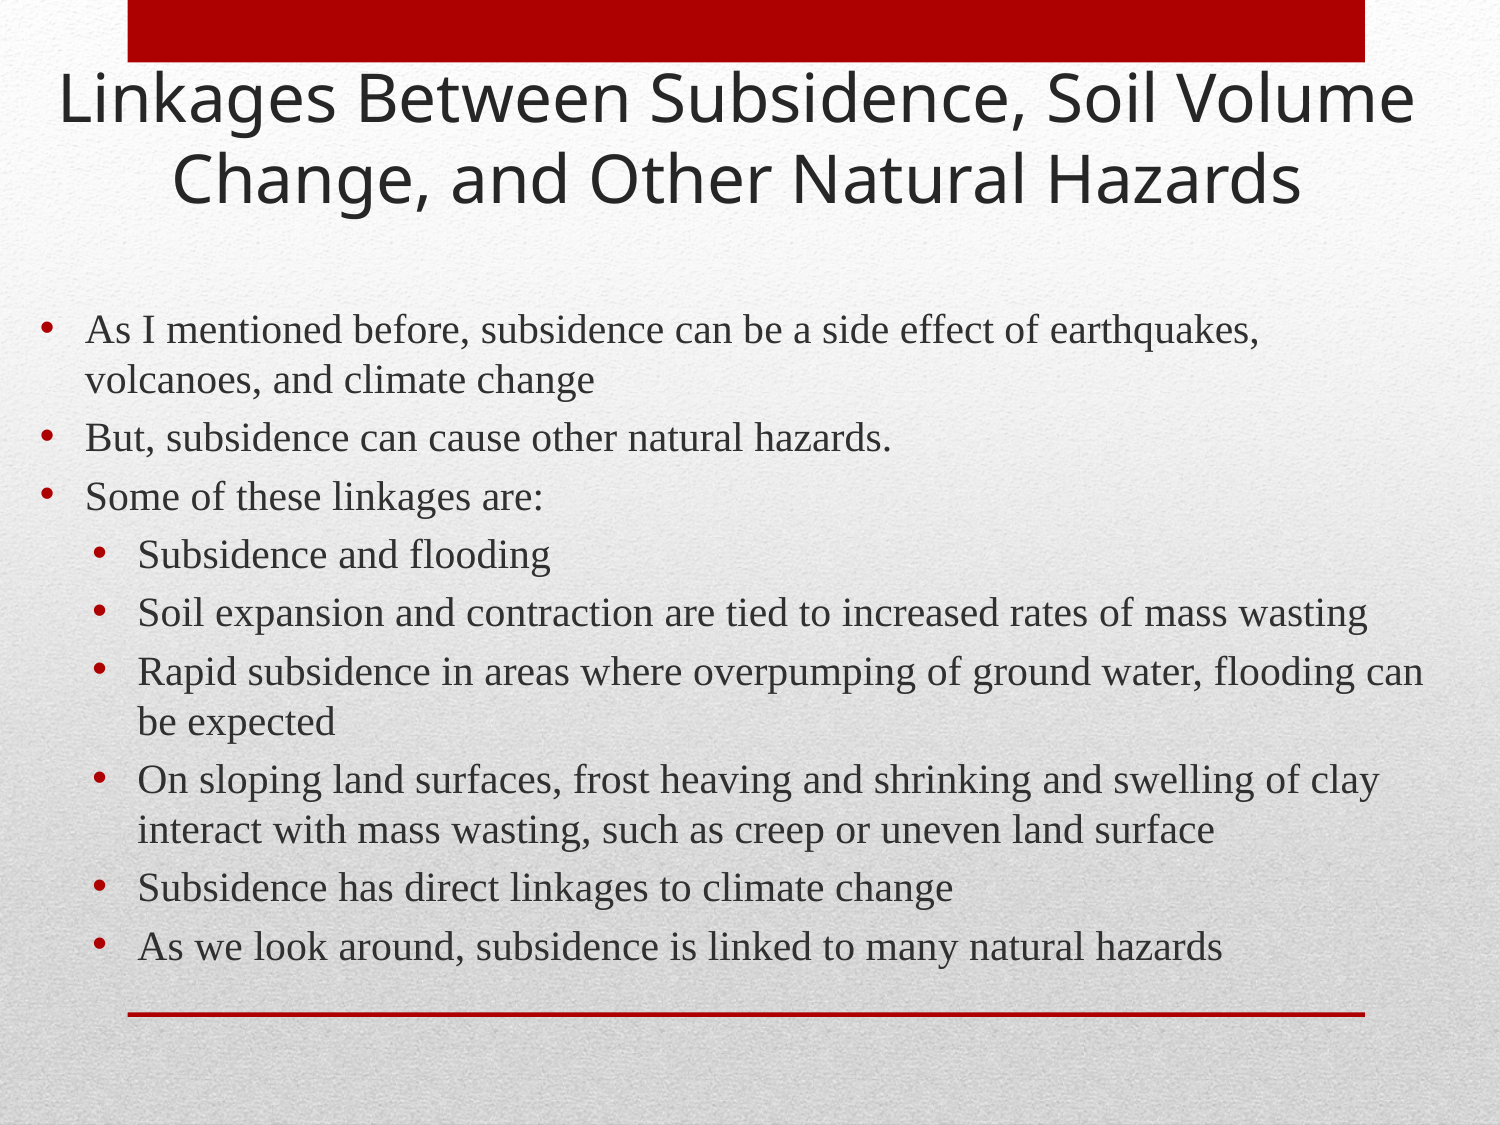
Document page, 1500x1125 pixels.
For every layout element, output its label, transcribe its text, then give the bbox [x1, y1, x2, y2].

title Linkages Between Subsidence, Soil Volume Change, and Other Natural Hazards [37, 37, 1438, 225]
list As I mentioned before, subsidence can be a side effect of earthquakes, volcanoes, and climate change But, subsidence can cause other natural hazards. Some of these linkages are: Subsidence and flooding Soil expansion and contraction are tied to increased rates of mass wasting Rapid subsidence in areas where overpumping of ground water, flooding can be expected On sloping land surfaces, frost heaving and shrinking and swelling of clay interact with mass wasting, such as creep or uneven land surface Subsidence has direct linkages to climate change As we look around, subsidence is linked to many natural hazards [24, 249, 1450, 1100]
